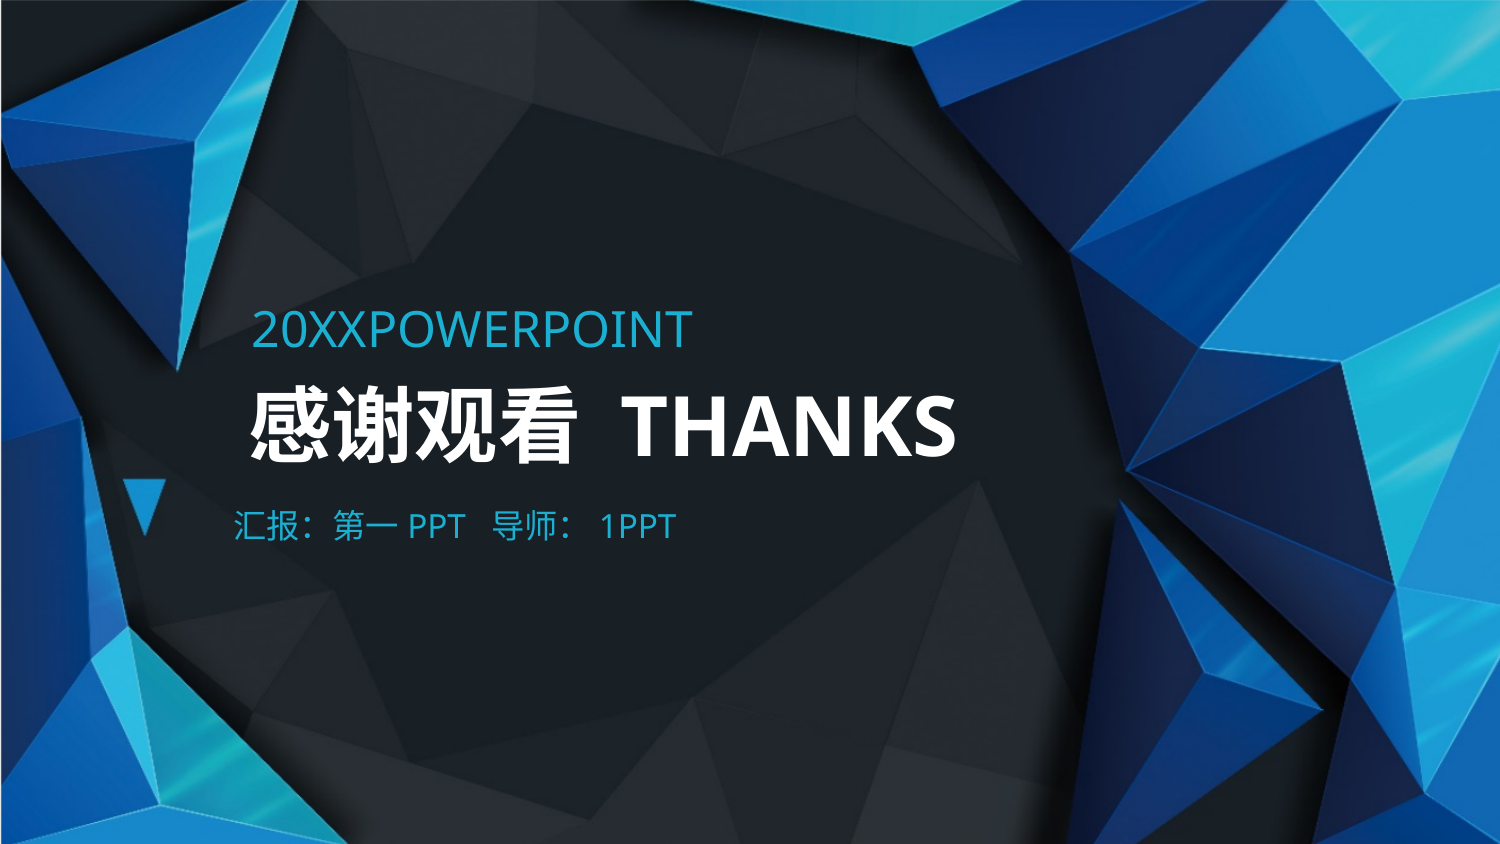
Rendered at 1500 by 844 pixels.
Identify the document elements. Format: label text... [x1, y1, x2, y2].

text_box 20XXPOWERPOINT [236, 289, 326, 365]
text_box 汇报：第一PPT 导师：1PPT [218, 497, 326, 553]
text_box 感谢观看 THANKS [233, 365, 326, 481]
picture [2, 0, 1500, 844]
